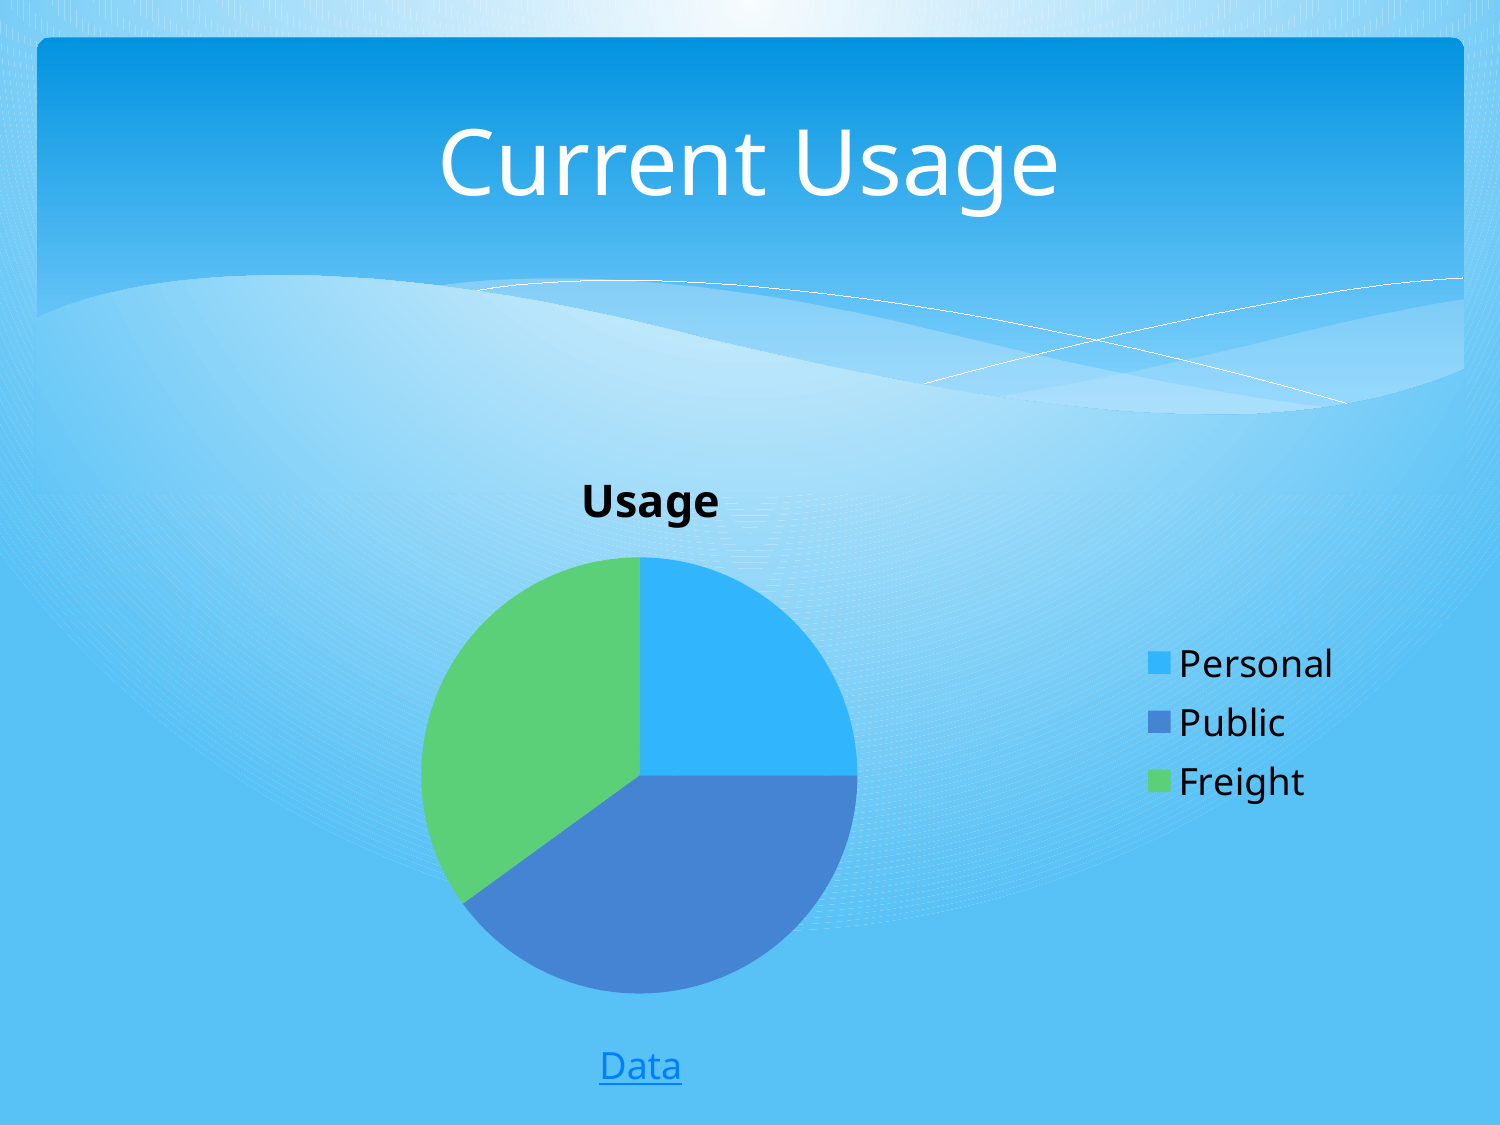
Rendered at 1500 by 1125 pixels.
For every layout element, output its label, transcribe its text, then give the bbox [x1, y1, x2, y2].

title Current Usage [75, 55, 1425, 261]
text_box Data [584, 1034, 715, 1101]
chart [142, 438, 1359, 1006]
